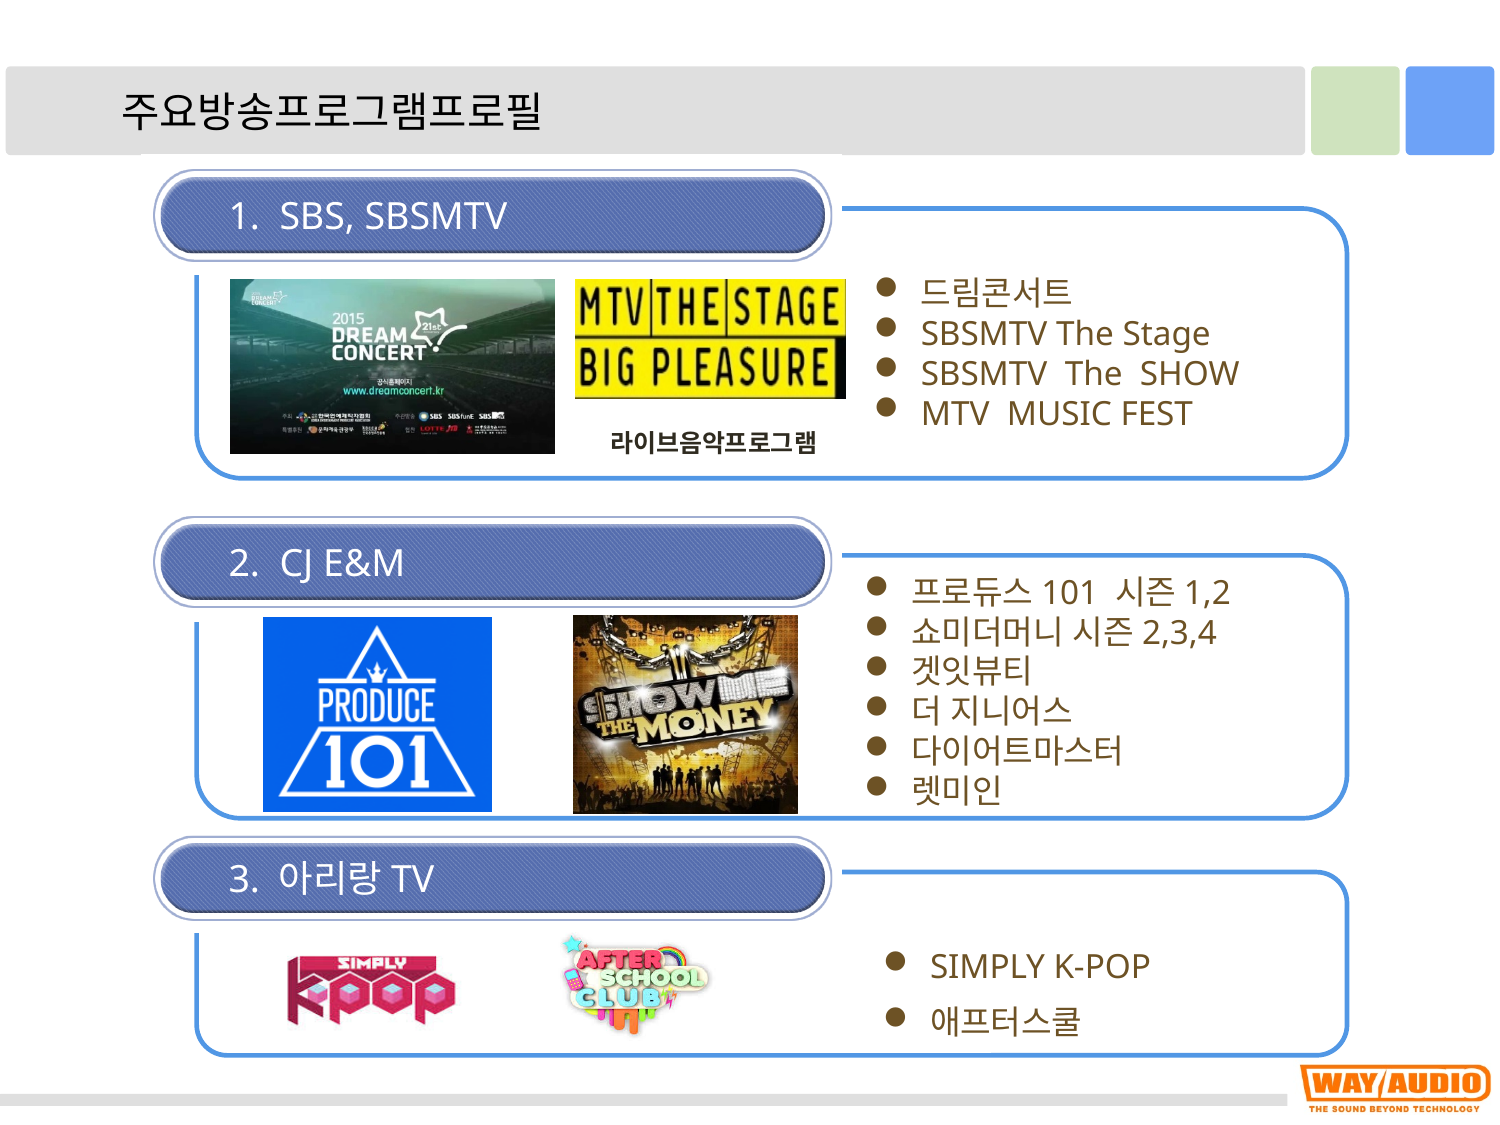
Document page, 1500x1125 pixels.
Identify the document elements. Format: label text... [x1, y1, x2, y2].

text_box 주요방송프로그램프로필 [106, 78, 636, 143]
picture [1293, 1060, 1496, 1115]
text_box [140, 153, 1348, 479]
picture [263, 617, 492, 812]
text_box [140, 501, 1348, 821]
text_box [140, 821, 1348, 1056]
